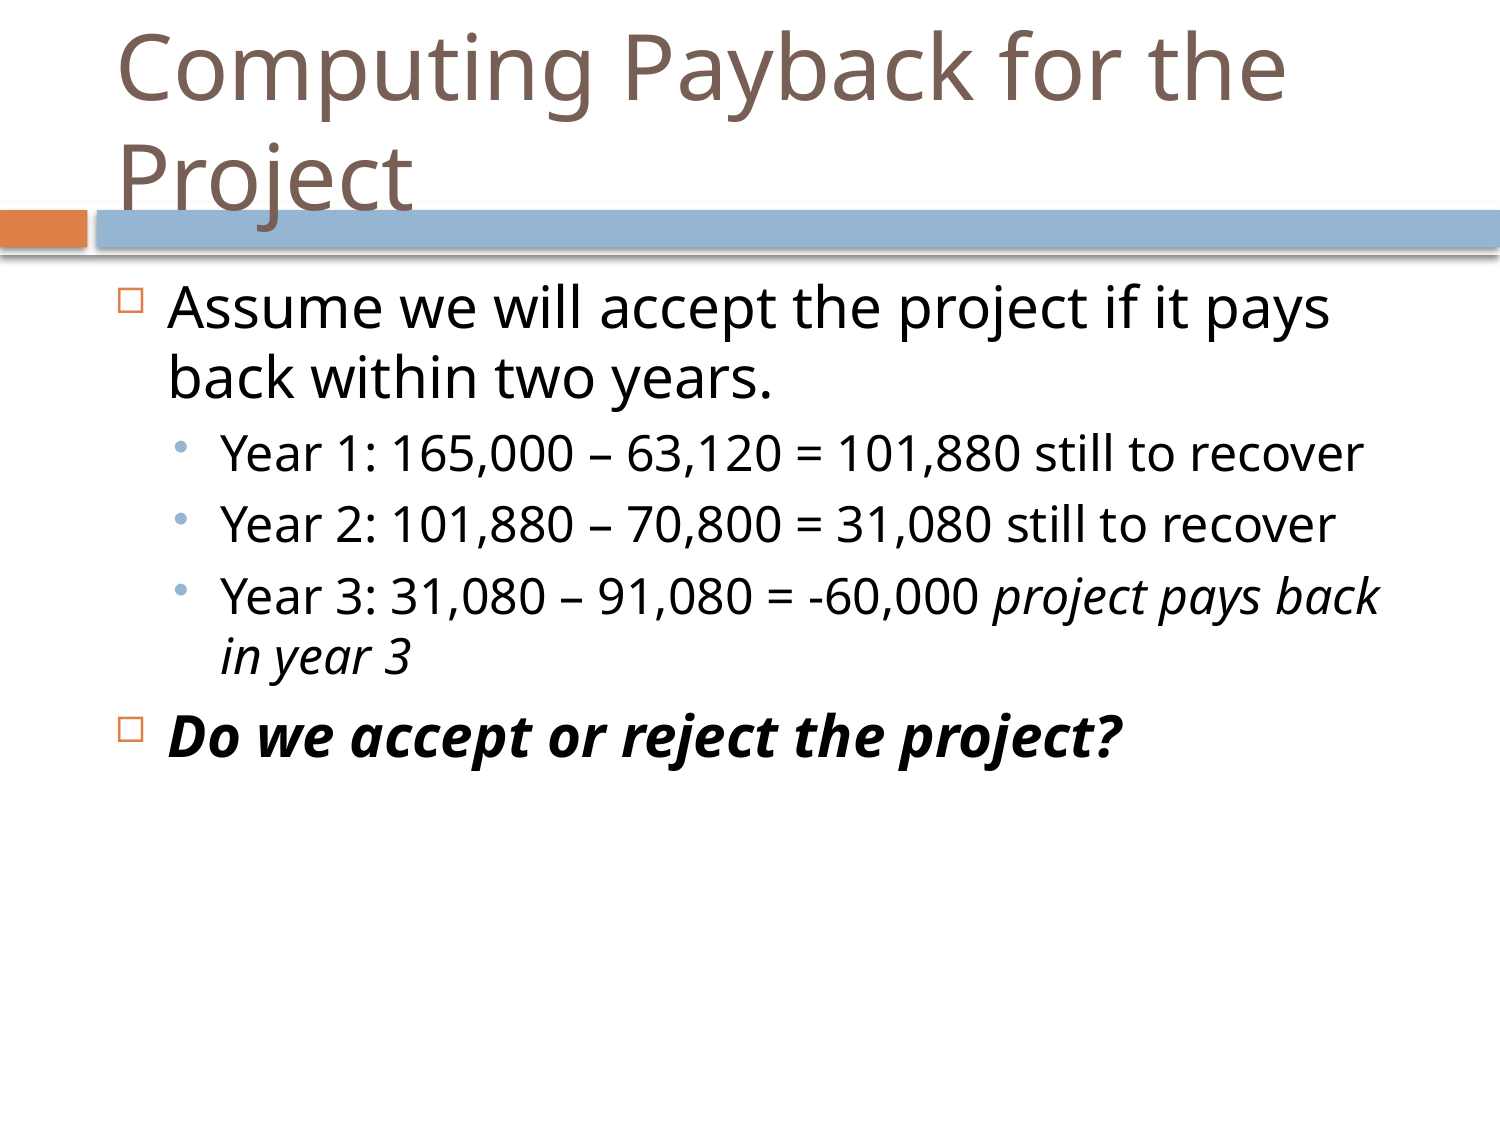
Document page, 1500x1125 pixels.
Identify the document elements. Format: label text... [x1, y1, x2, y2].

title Computing Payback for the Project [100, 37, 1438, 200]
list Assume we will accept the project if it pays back within two years. Year 1: 165,000 – 63,120 = 101,880 still to recover Year 2: 101,880 – 70,800 = 31,080 still to recover Year 3: 31,080 – 91,080 = -60,000 project pays back in year 3 Do we accept or reject the project? [100, 262, 1438, 1000]
